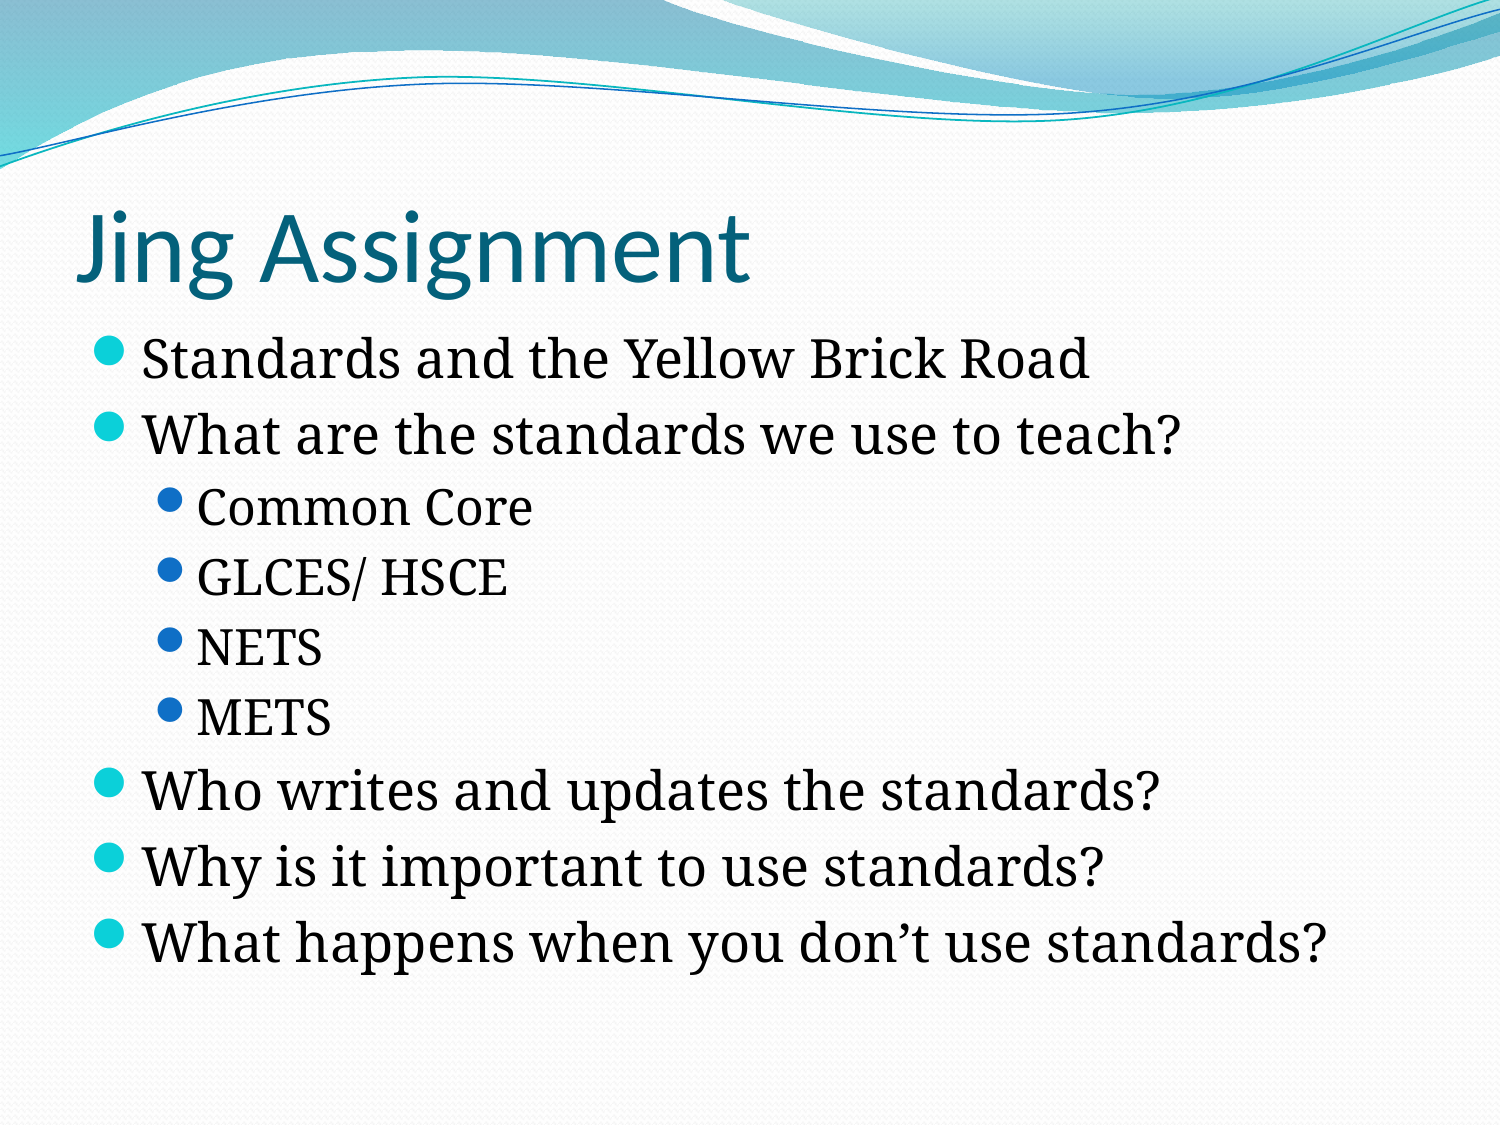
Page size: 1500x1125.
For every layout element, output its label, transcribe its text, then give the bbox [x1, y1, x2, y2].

title Jing Assignment [75, 115, 1425, 303]
list Standards and the Yellow Brick Road What are the standards we use to teach? Common Core GLCES/ HSCE NETS METS Who writes and updates the standards? Why is it important to use standards? What happens when you don’t use standards? [75, 317, 1425, 1038]
